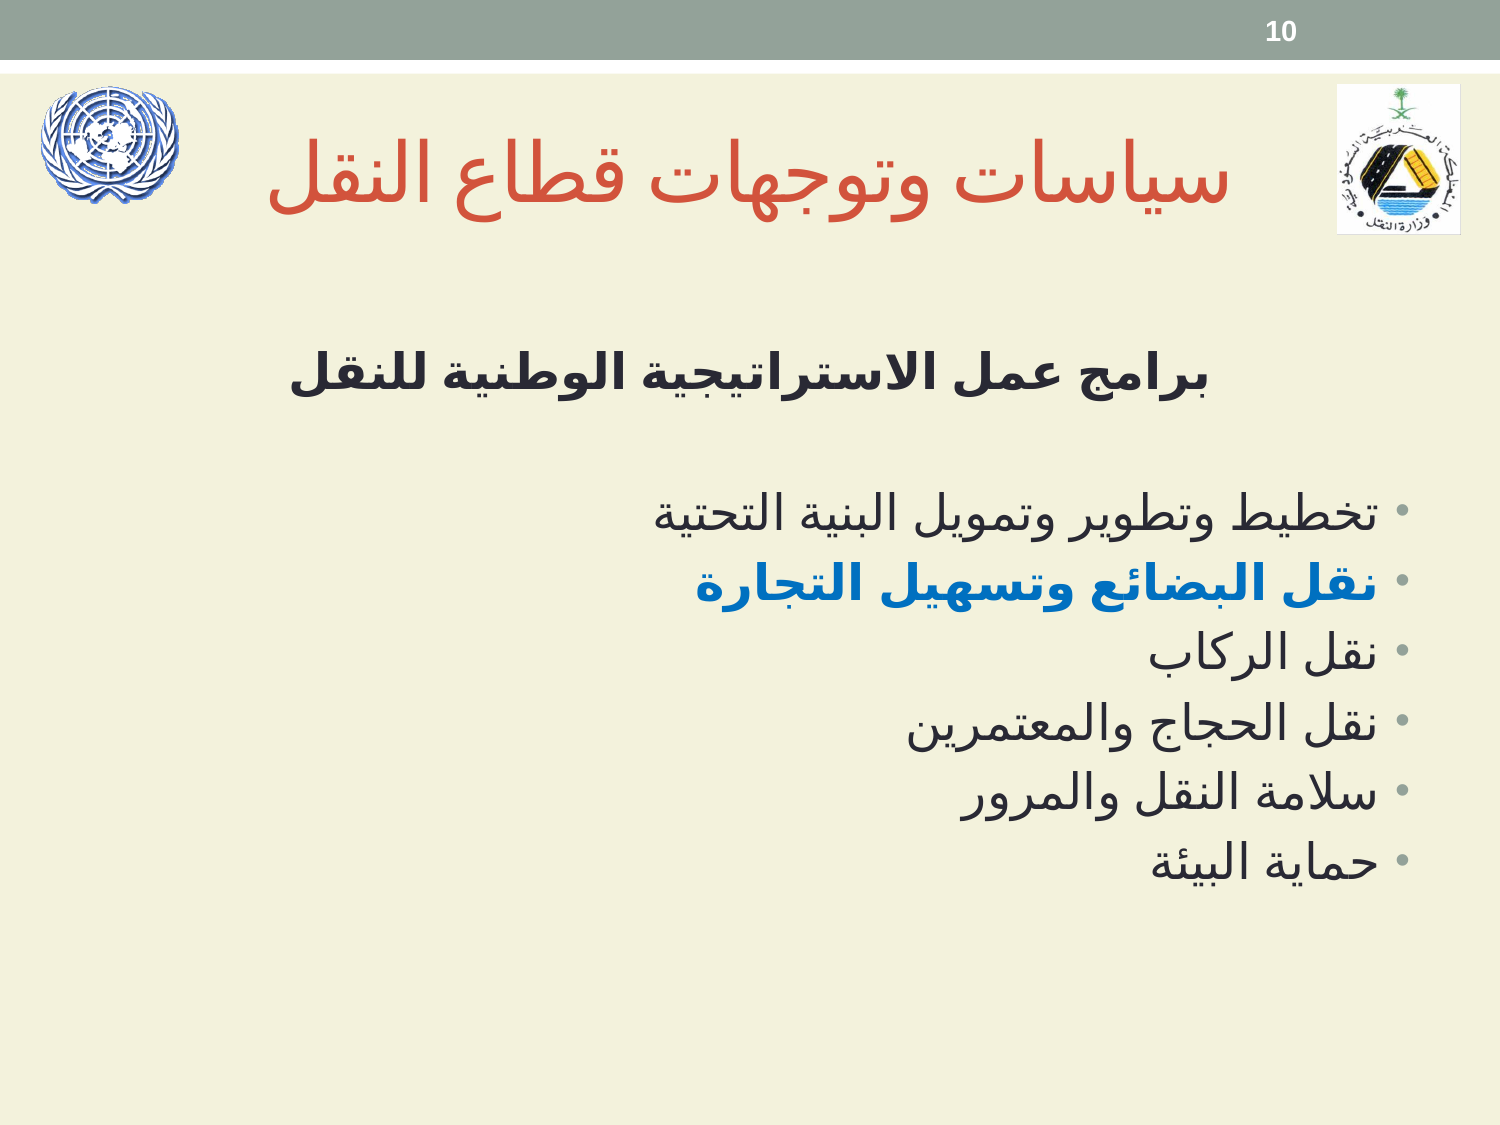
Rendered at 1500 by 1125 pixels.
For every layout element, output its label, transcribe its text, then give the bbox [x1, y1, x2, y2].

list برامج عمل الاستراتيجية الوطنية للنقل تخطيط وتطوير وتمويل البنية التحتية نقل البضائع وتسهيل التجارة نقل الركاب نقل الحجاج والمعتمرين سلامة النقل والمرور حماية البيئة [75, 262, 1425, 1063]
picture [37, 84, 180, 206]
slide_number 10 [1250, 3, 1425, 57]
title سياسات وتوجهات قطاع النقل [75, 87, 1425, 250]
picture [1337, 84, 1461, 236]
